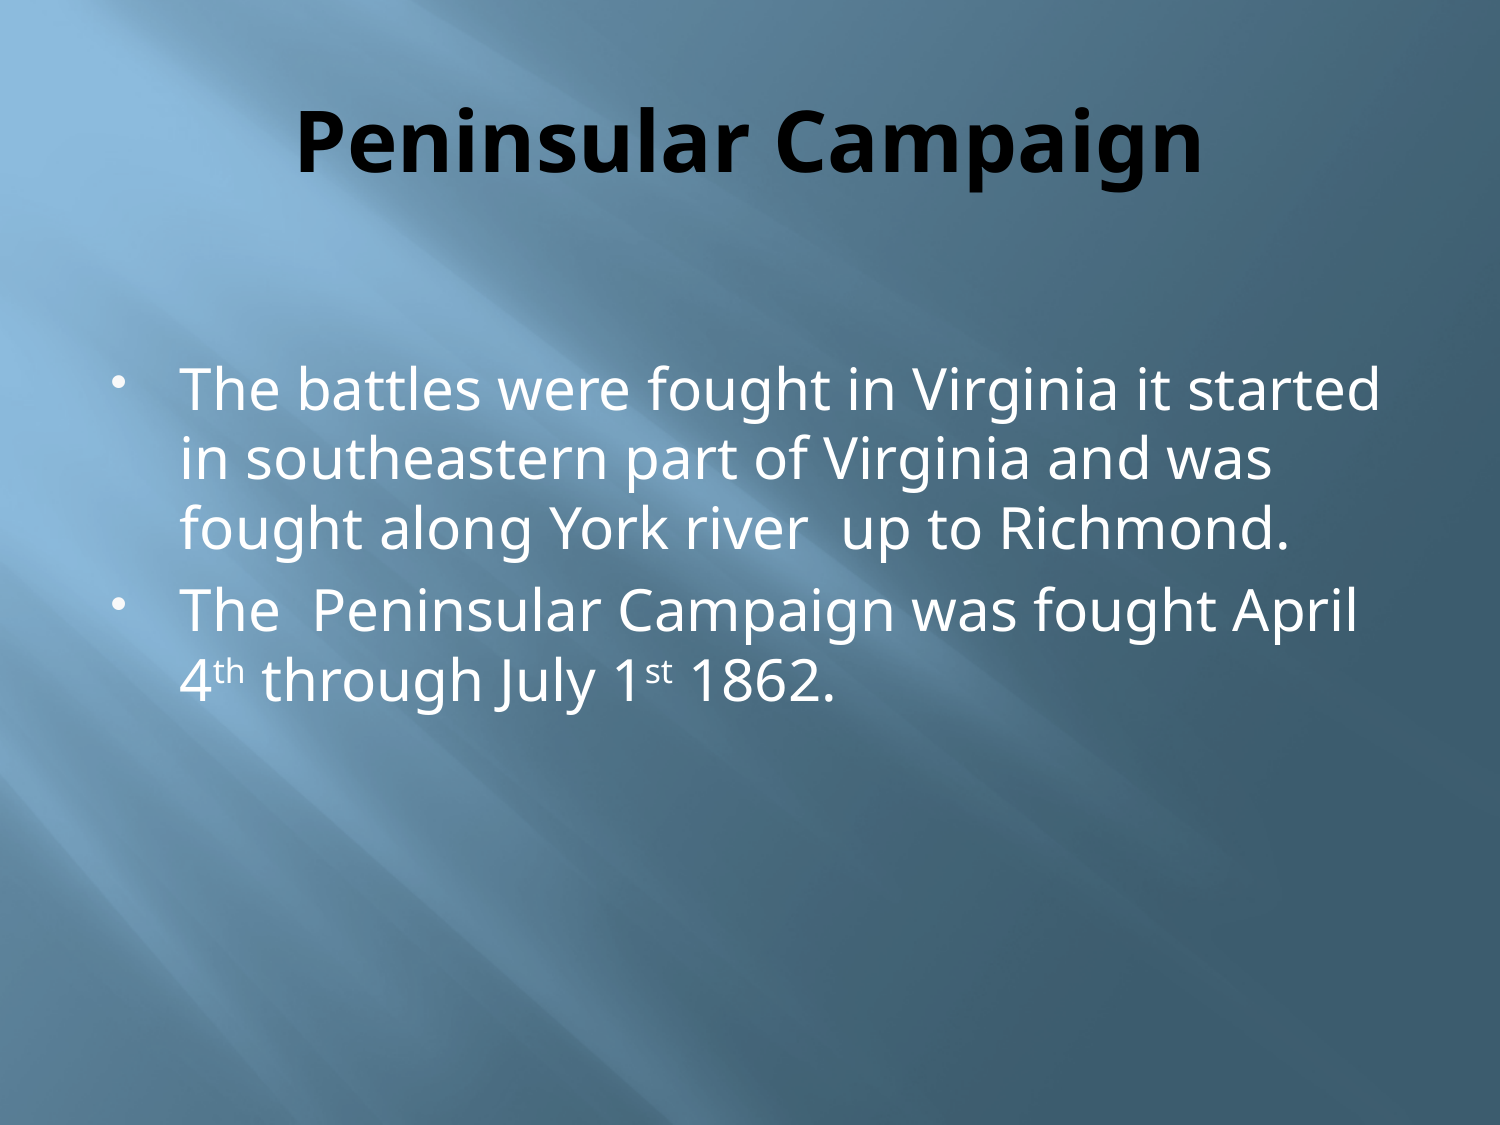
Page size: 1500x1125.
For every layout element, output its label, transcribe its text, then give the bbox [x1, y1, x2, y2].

title Peninsular Campaign [75, 45, 1425, 233]
list The battles were fought in Virginia it started in southeastern part of Virginia and was fought along York river up to Richmond. The Peninsular Campaign was fought April 4th through July 1st 1862. [75, 262, 1425, 1035]
